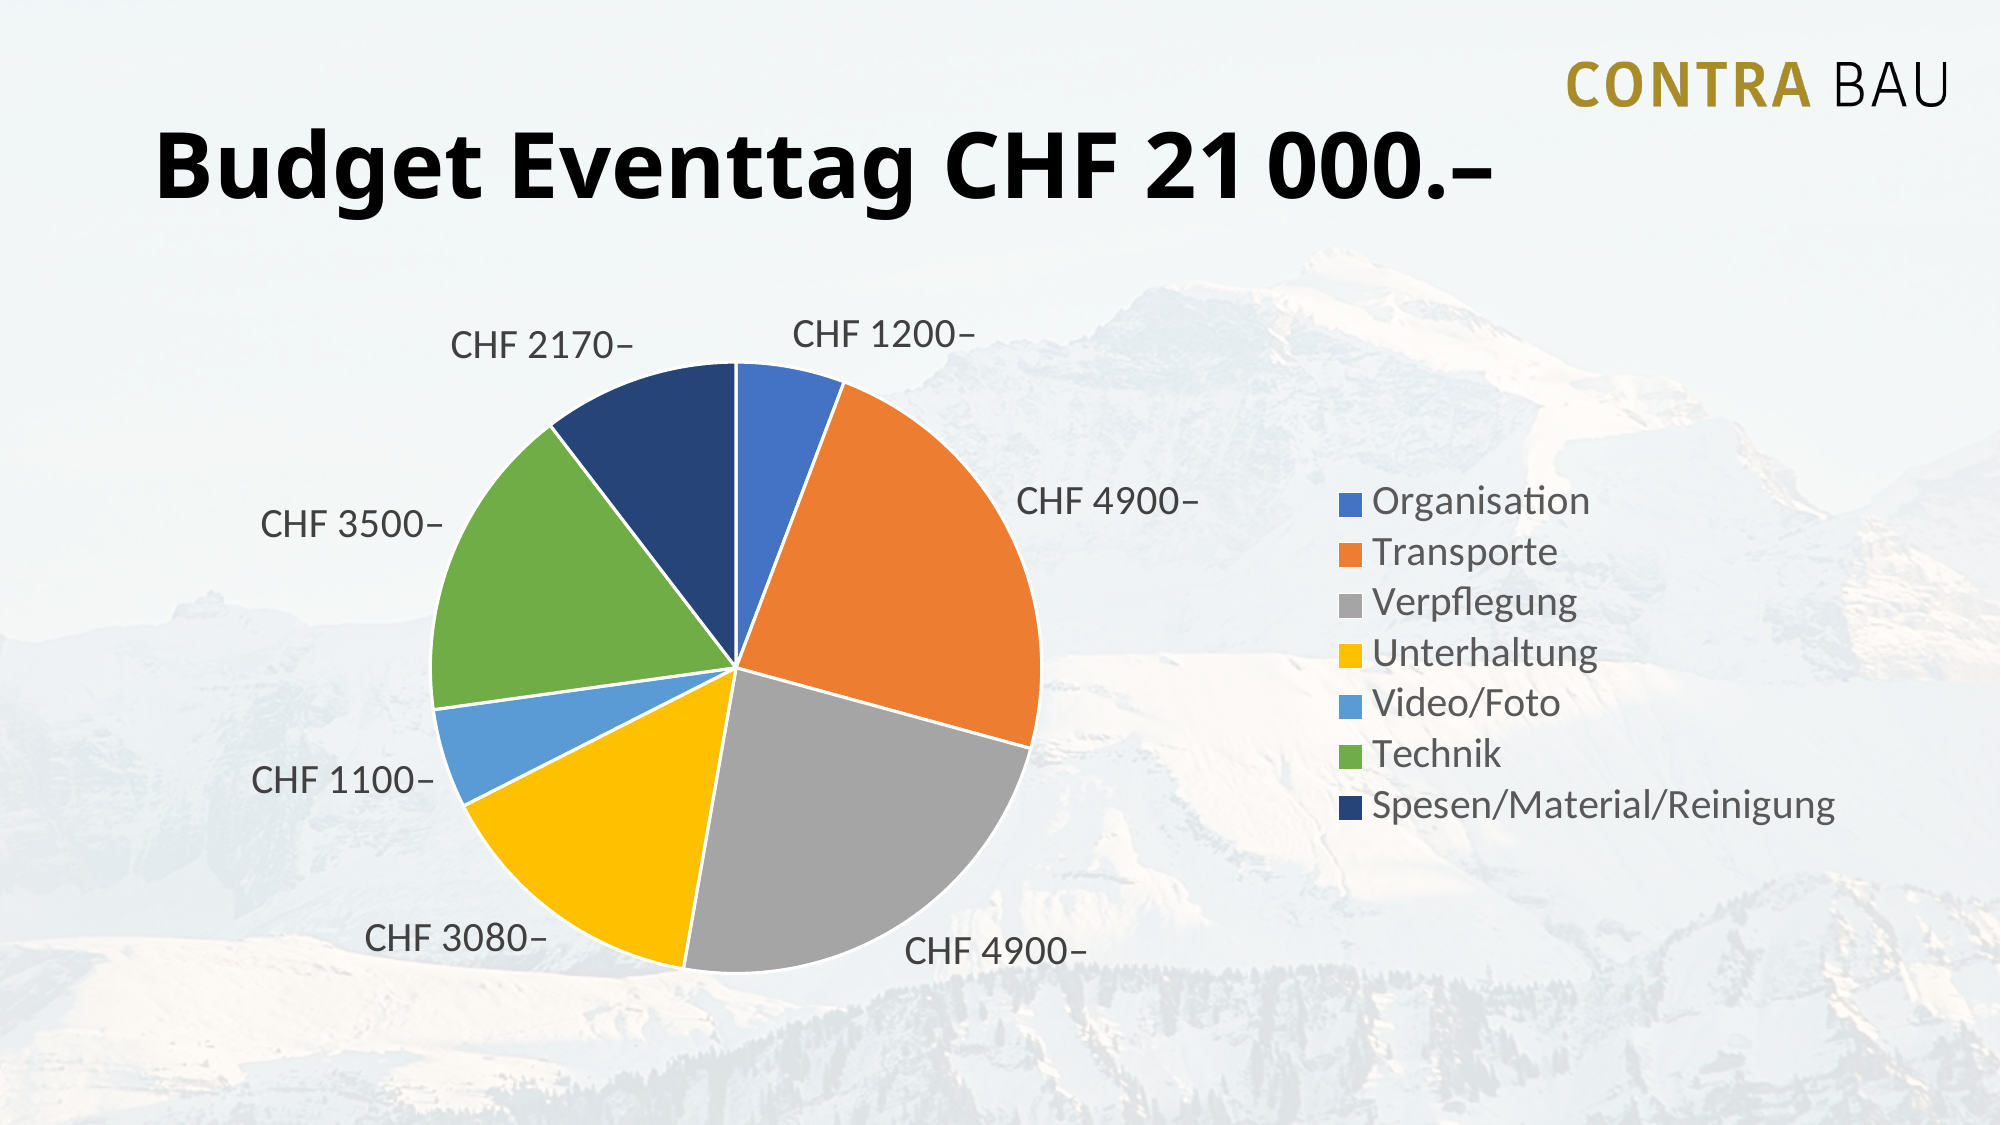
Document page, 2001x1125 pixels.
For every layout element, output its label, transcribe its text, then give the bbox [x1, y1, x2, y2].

picture [1551, 22, 1963, 146]
title Budget Eventtag CHF 21 000.– [137, 59, 1863, 278]
chart [137, 299, 1863, 1014]
